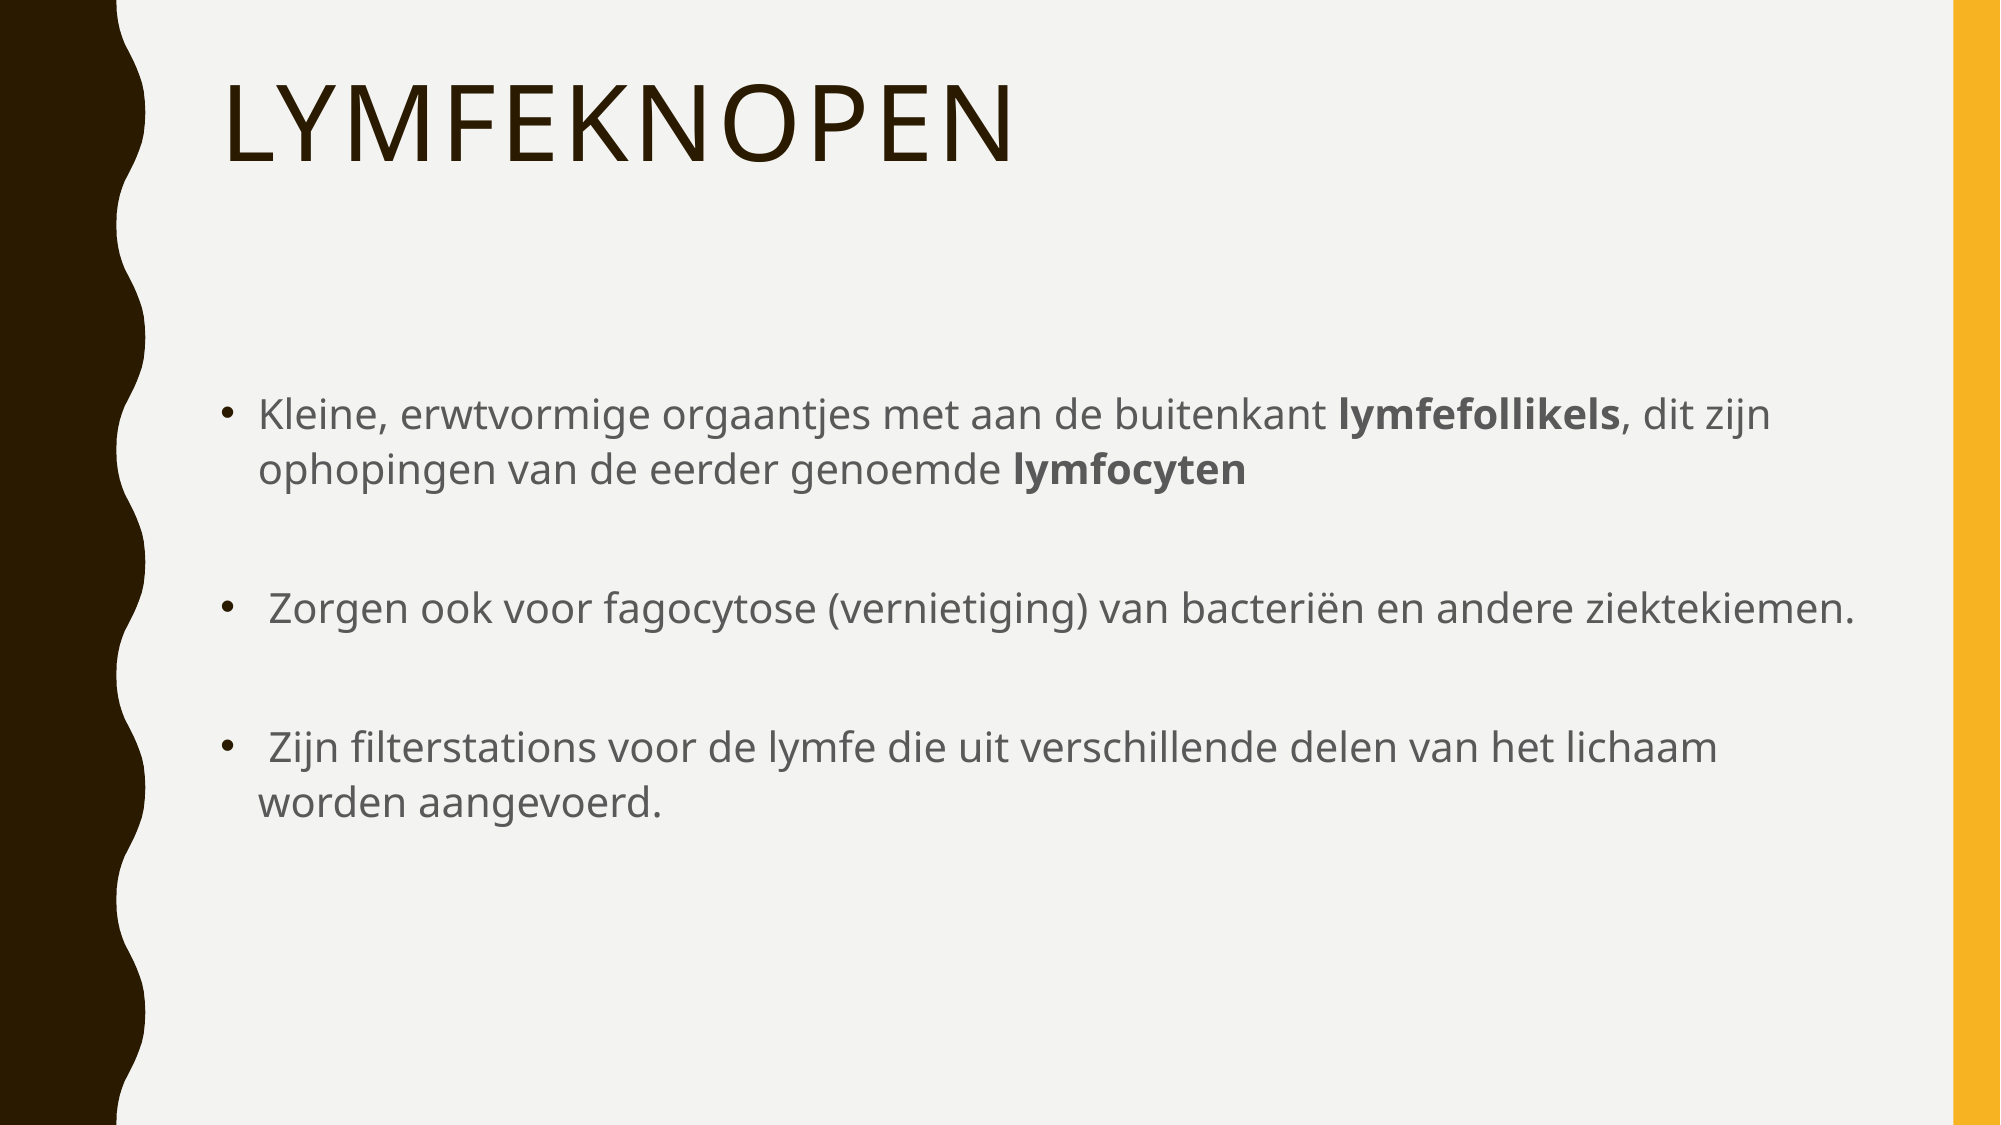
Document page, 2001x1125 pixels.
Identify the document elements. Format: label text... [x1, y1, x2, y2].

title Lymfeknopen [205, 62, 1875, 308]
list Kleine, erwtvormige orgaantjes met aan de buitenkant lymfefollikels, dit zijn ophopingen van de eerder genoemde lymfocyten Zorgen ook voor fagocytose (vernietiging) van bacteriën en andere ziektekiemen. Zijn filterstations voor de lymfe die uit verschillende delen van het lichaam worden aangevoerd. [205, 375, 1875, 965]
